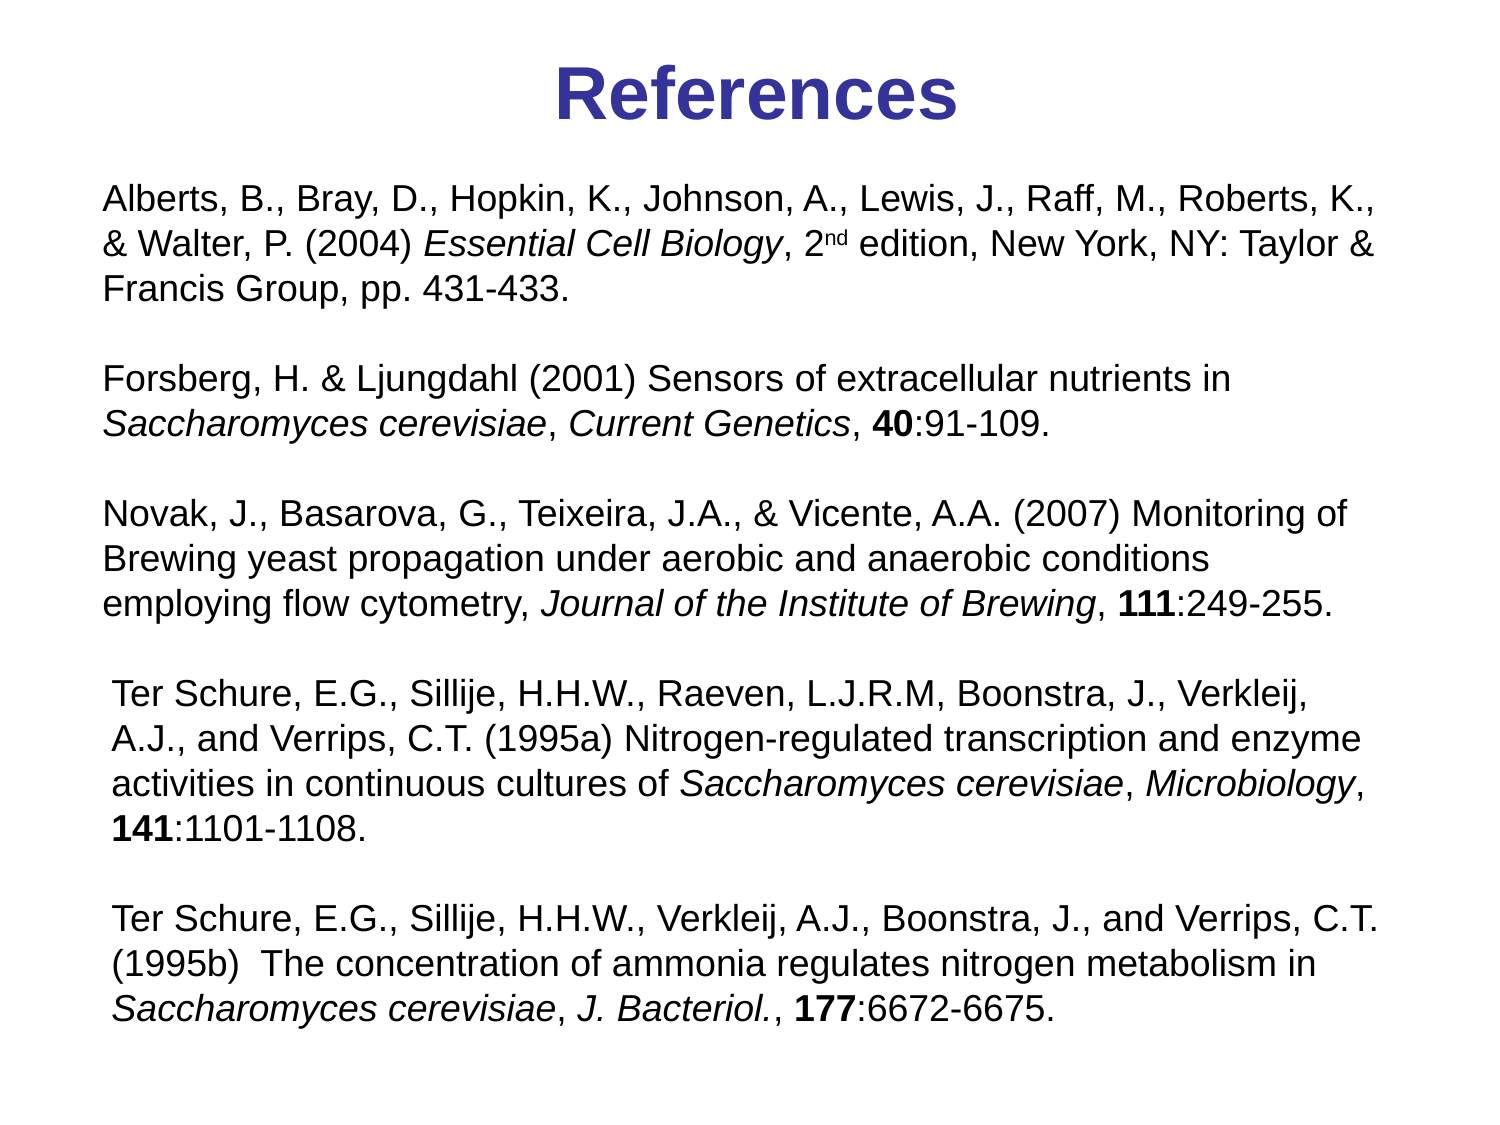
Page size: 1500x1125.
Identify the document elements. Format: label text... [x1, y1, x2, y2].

text_box References [539, 37, 974, 143]
text_box Alberts, B., Bray, D., Hopkin, K., Johnson, A., Lewis, J., Raff, M., Roberts, K., & Walter, P. (2004) Essential Cell Biology, 2nd edition, New York, NY: Taylor & Francis Group, pp. 431-433. Forsberg, H. & Ljungdahl (2001) Sensors of extracellular nutrients in Saccharomyces cerevisiae, Current Genetics, 40:91-109. Novak, J., Basarova, G., Teixeira, J.A., & Vicente, A.A. (2007) Monitoring of Brewing yeast propagation under aerobic and anaerobic conditions employing flow cytometry, Journal of the Institute of Brewing, 111:249-255. Ter Schure, E.G., Sillije, H.H.W., Raeven, L.J.R.M, Boonstra, J., Verkleij, A.J., and Verrips, C.T. (1995a) Nitrogen-regulated transcription and enzyme activities in continuous cultures of Saccharomyces cerevisiae, Microbiology, 141:1101-1108. Ter Schure, E.G., Sillije, H.H.W., Verkleij, A.J., Boonstra, J., and Verrips, C.T. (1995b) The concentration of ammonia regulates nitrogen metabolism in Saccharomyces cerevisiae, J. Bacteriol., 177:6672-6675. [87, 166, 1400, 1037]
